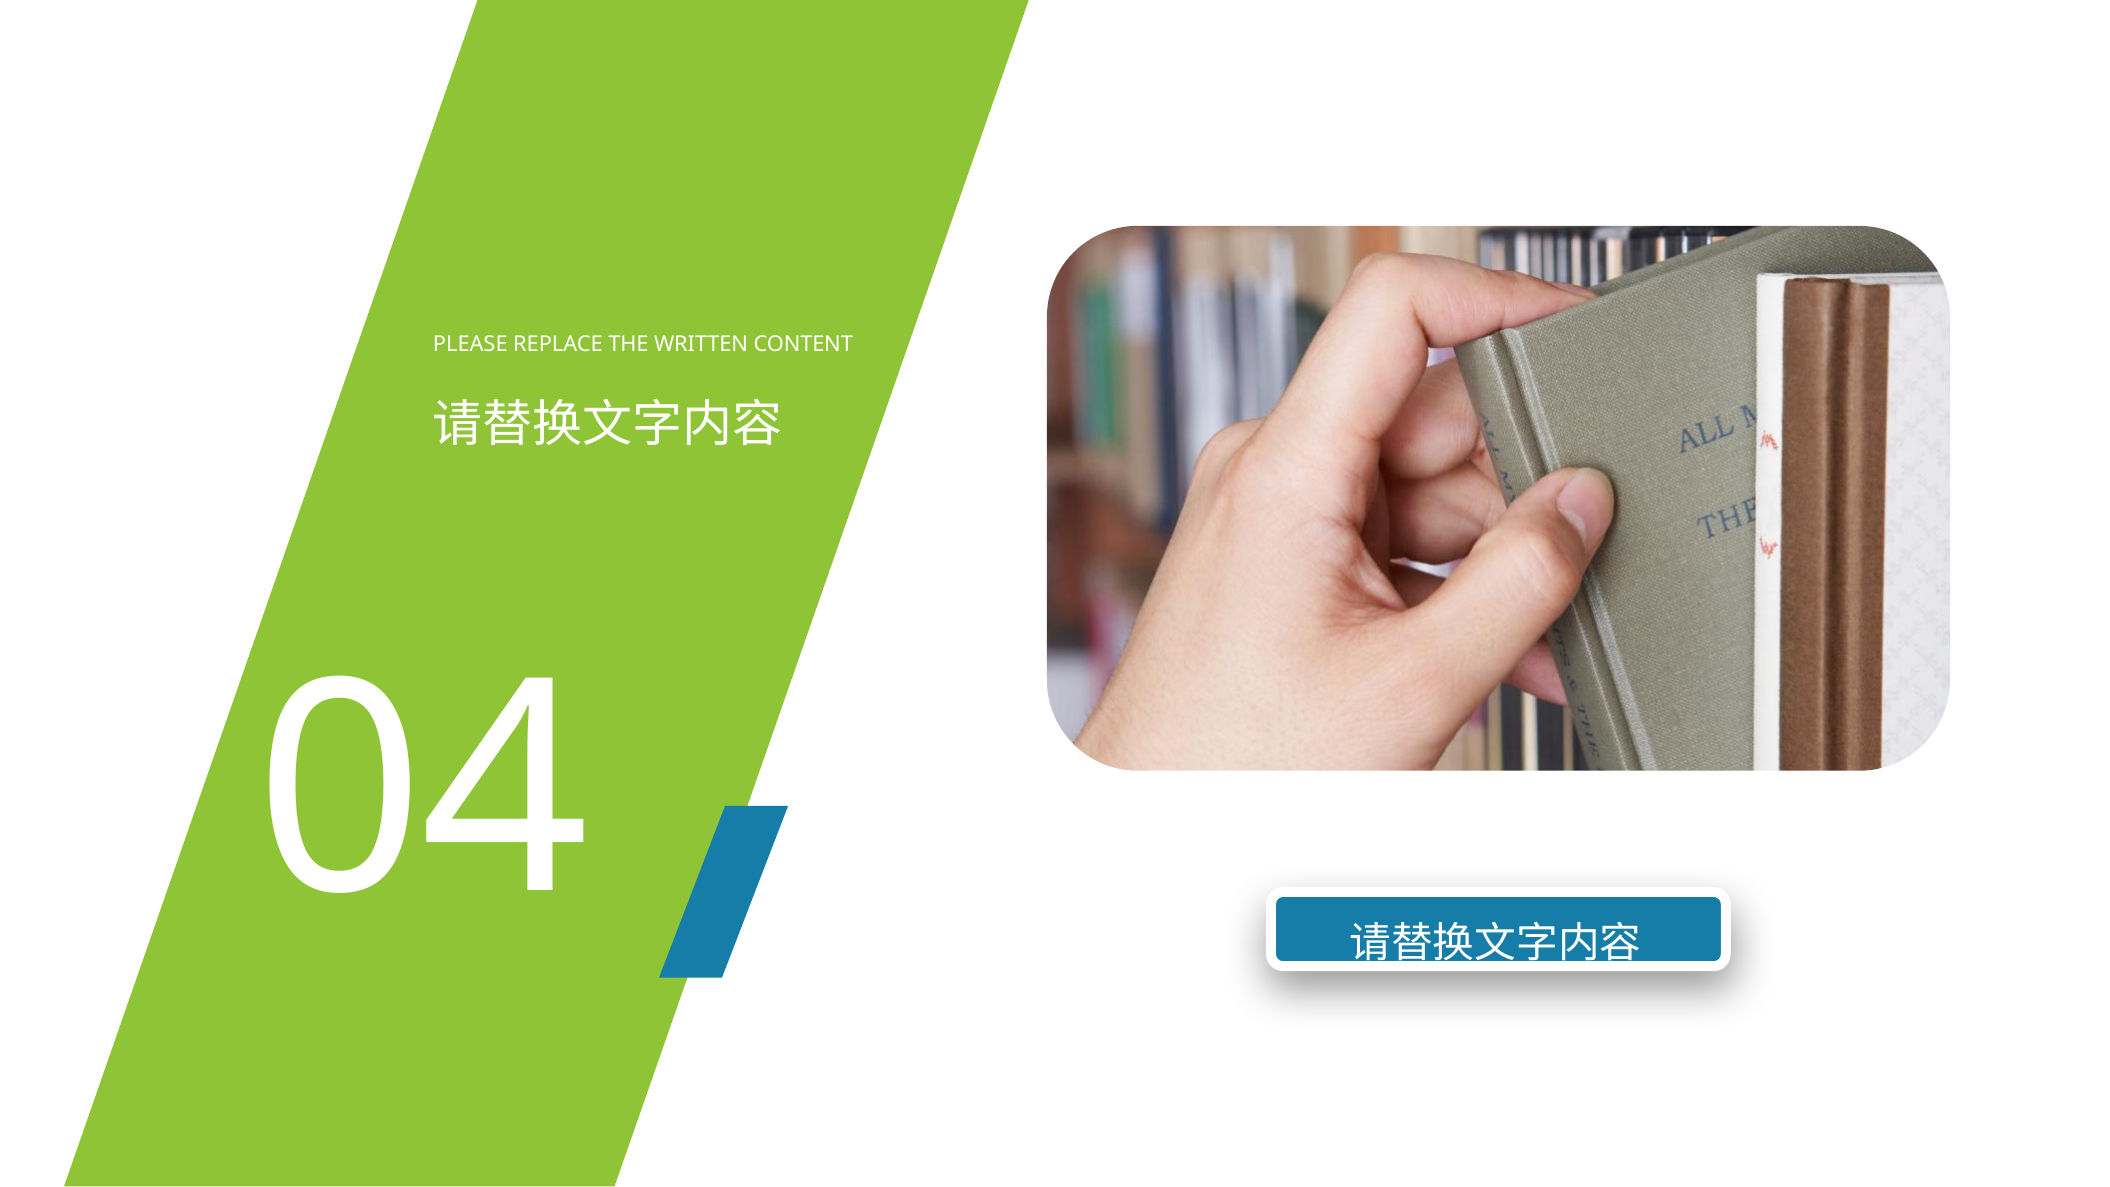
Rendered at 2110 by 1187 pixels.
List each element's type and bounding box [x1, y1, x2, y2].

text_box [1045, 224, 1952, 772]
text_box [63, 0, 1029, 1187]
text_box [1270, 883, 1726, 975]
